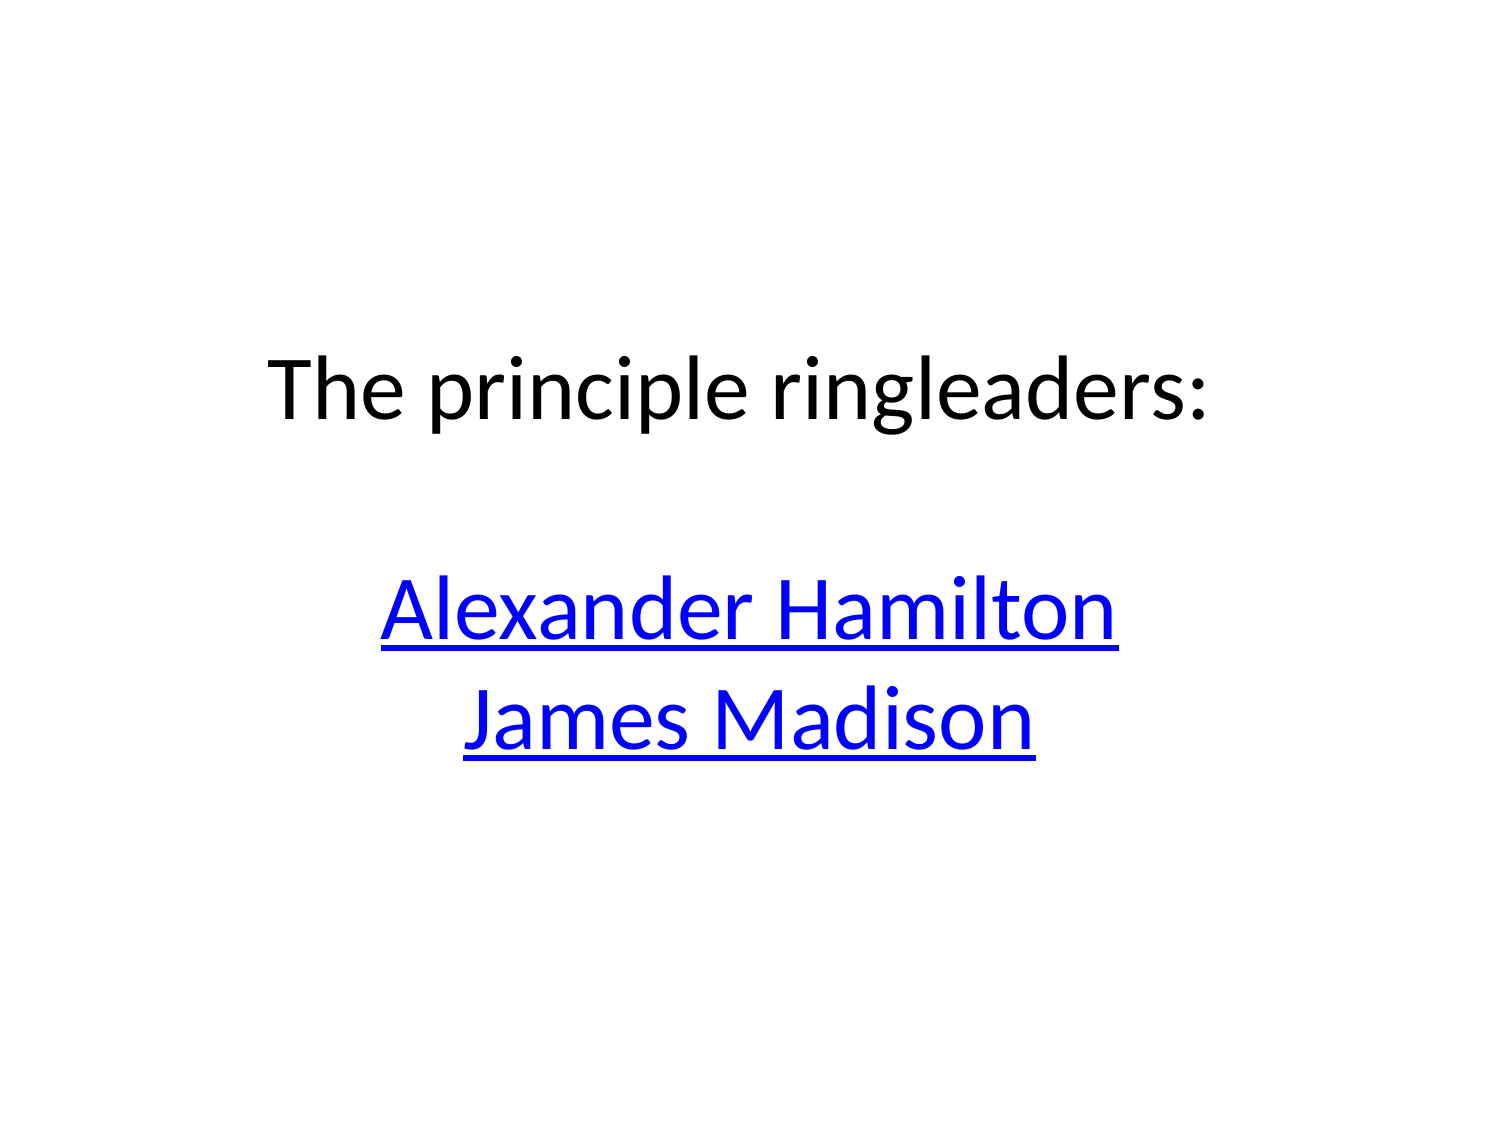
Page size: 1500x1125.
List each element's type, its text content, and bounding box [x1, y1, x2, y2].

title The principle ringleaders: Alexander Hamilton James Madison [74, 44, 1426, 1051]
